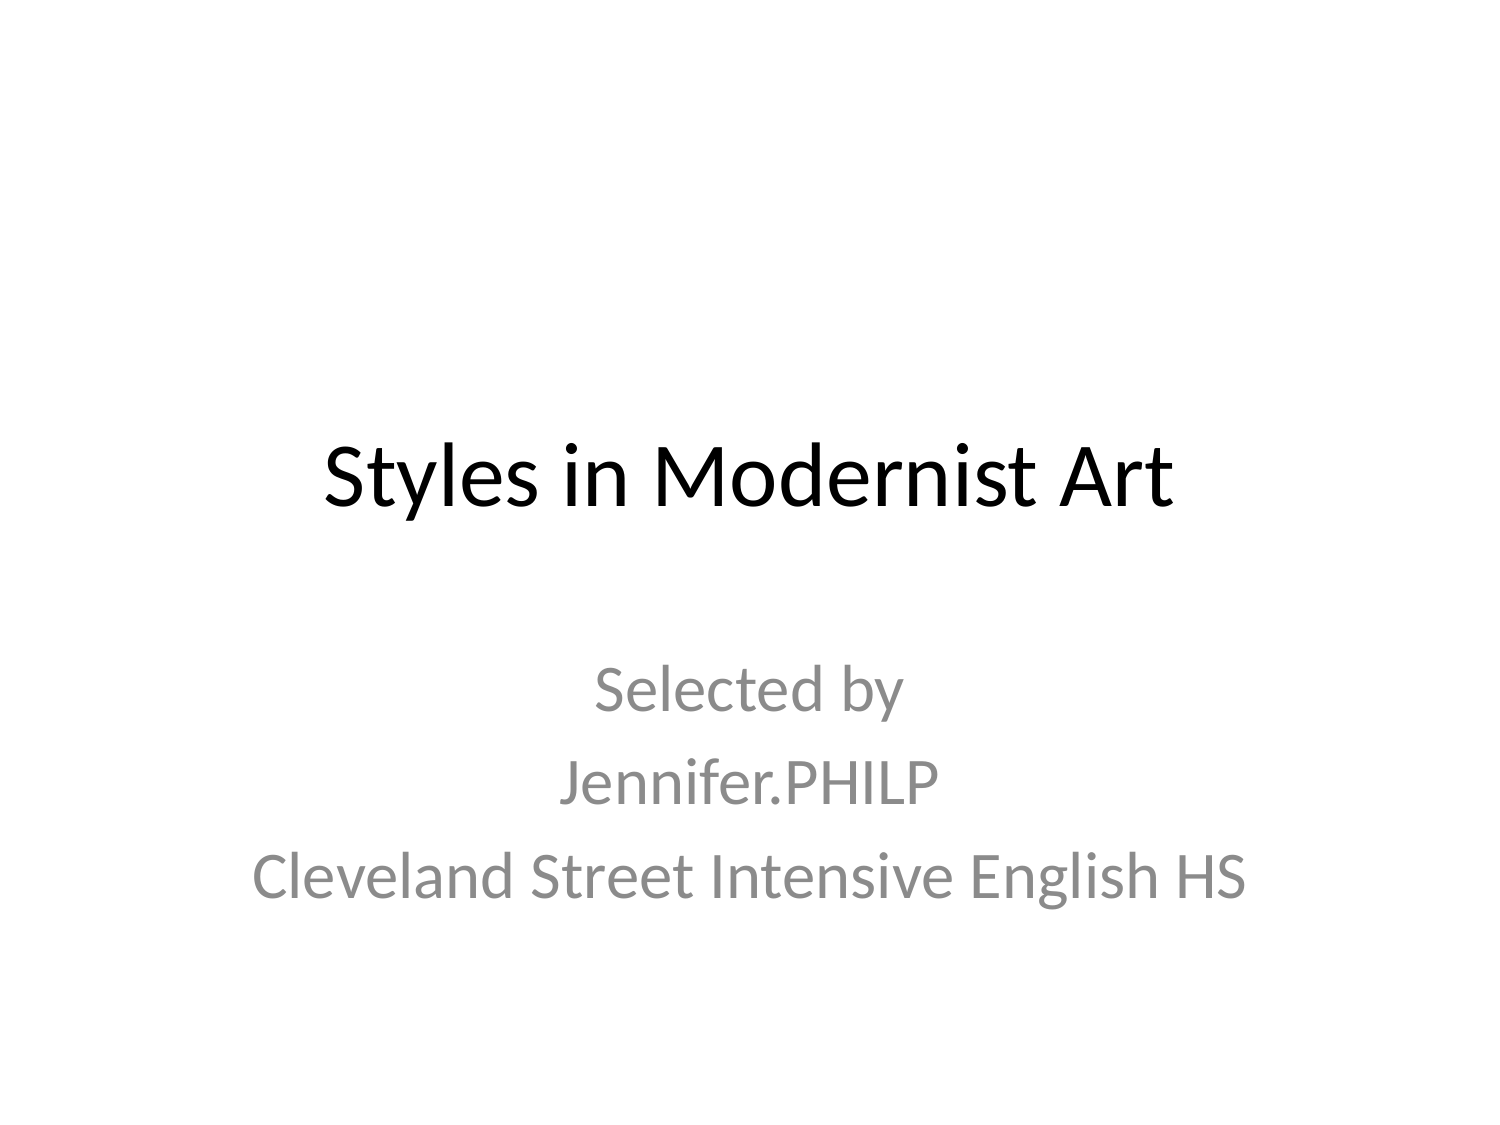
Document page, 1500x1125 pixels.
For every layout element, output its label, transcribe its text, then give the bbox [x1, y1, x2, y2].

title Styles in Modernist Art [112, 349, 1388, 591]
subtitle Selected by Jennifer.PHILP Cleveland Street Intensive English HS [225, 637, 1275, 925]
